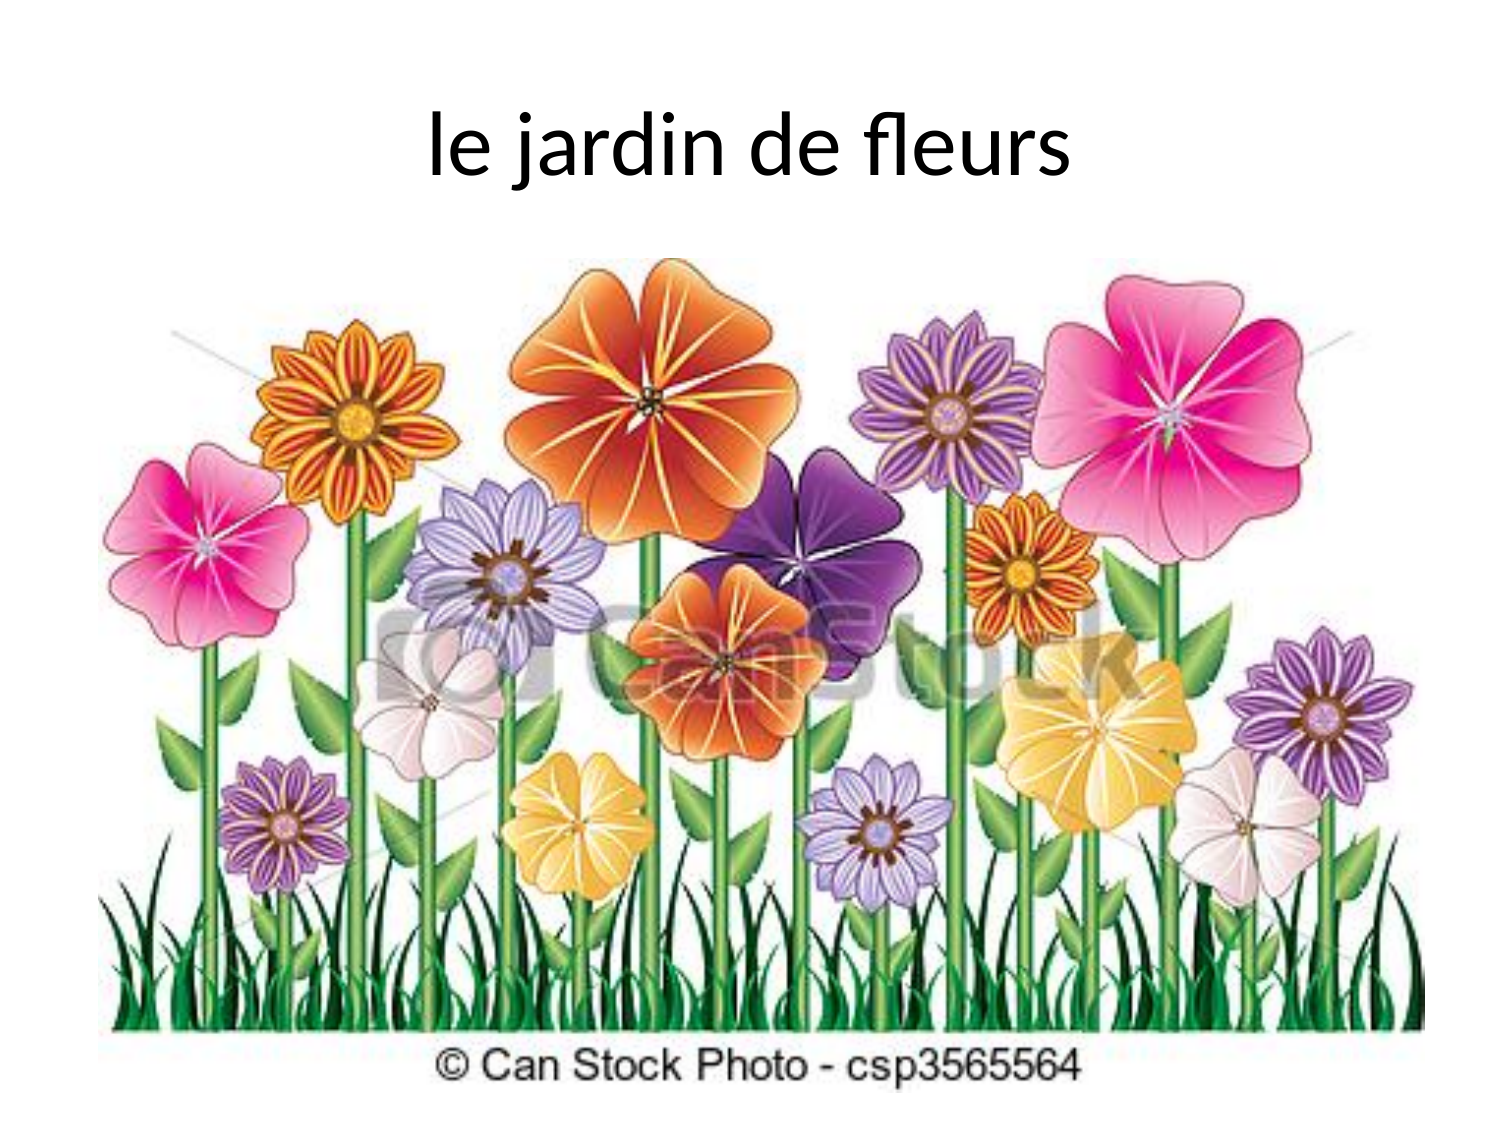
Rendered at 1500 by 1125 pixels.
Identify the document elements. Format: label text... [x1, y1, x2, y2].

picture [98, 258, 1426, 1093]
title le jardin de fleurs [75, 45, 1425, 233]
